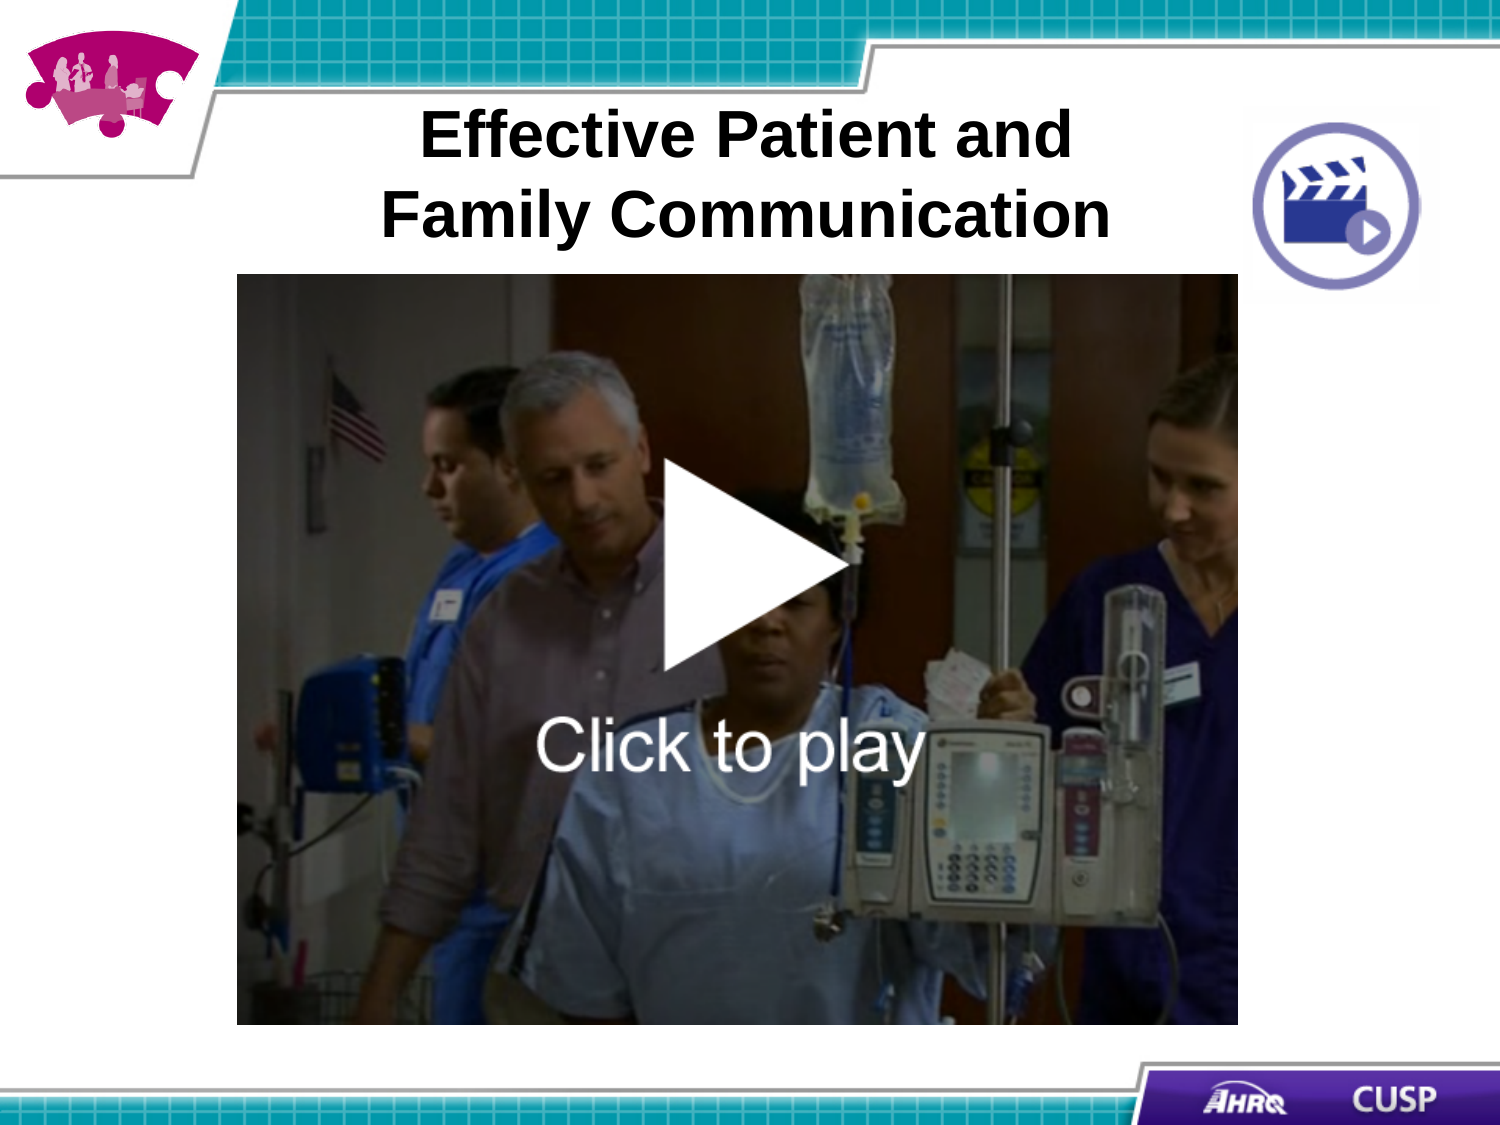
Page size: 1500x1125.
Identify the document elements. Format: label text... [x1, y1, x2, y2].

picture [0, 0, 1500, 1125]
title Effective Patient and Family Communication [150, 77, 1176, 265]
